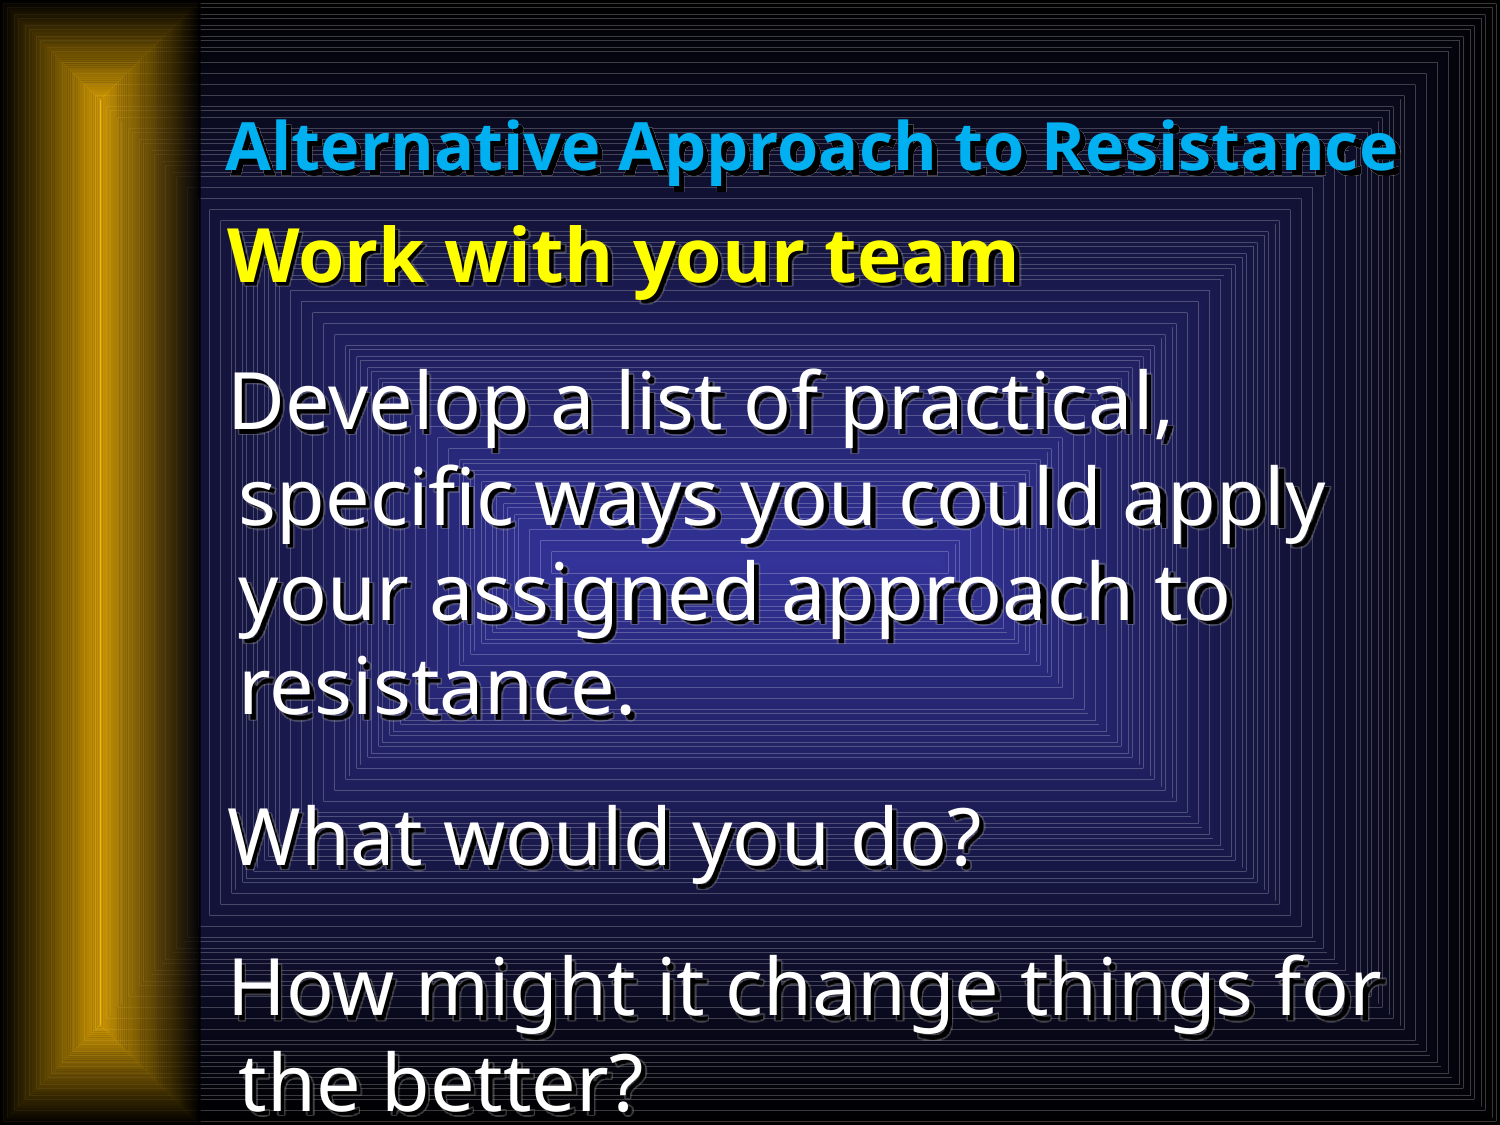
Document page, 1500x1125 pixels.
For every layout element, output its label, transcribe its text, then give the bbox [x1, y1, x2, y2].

list Work with your team Develop a list of practical, specific ways you could apply your assigned approach to resistance. What would you do? How might it change things for the better? [212, 243, 1438, 1075]
title Alternative Approach to Resistance [74, 49, 1500, 239]
